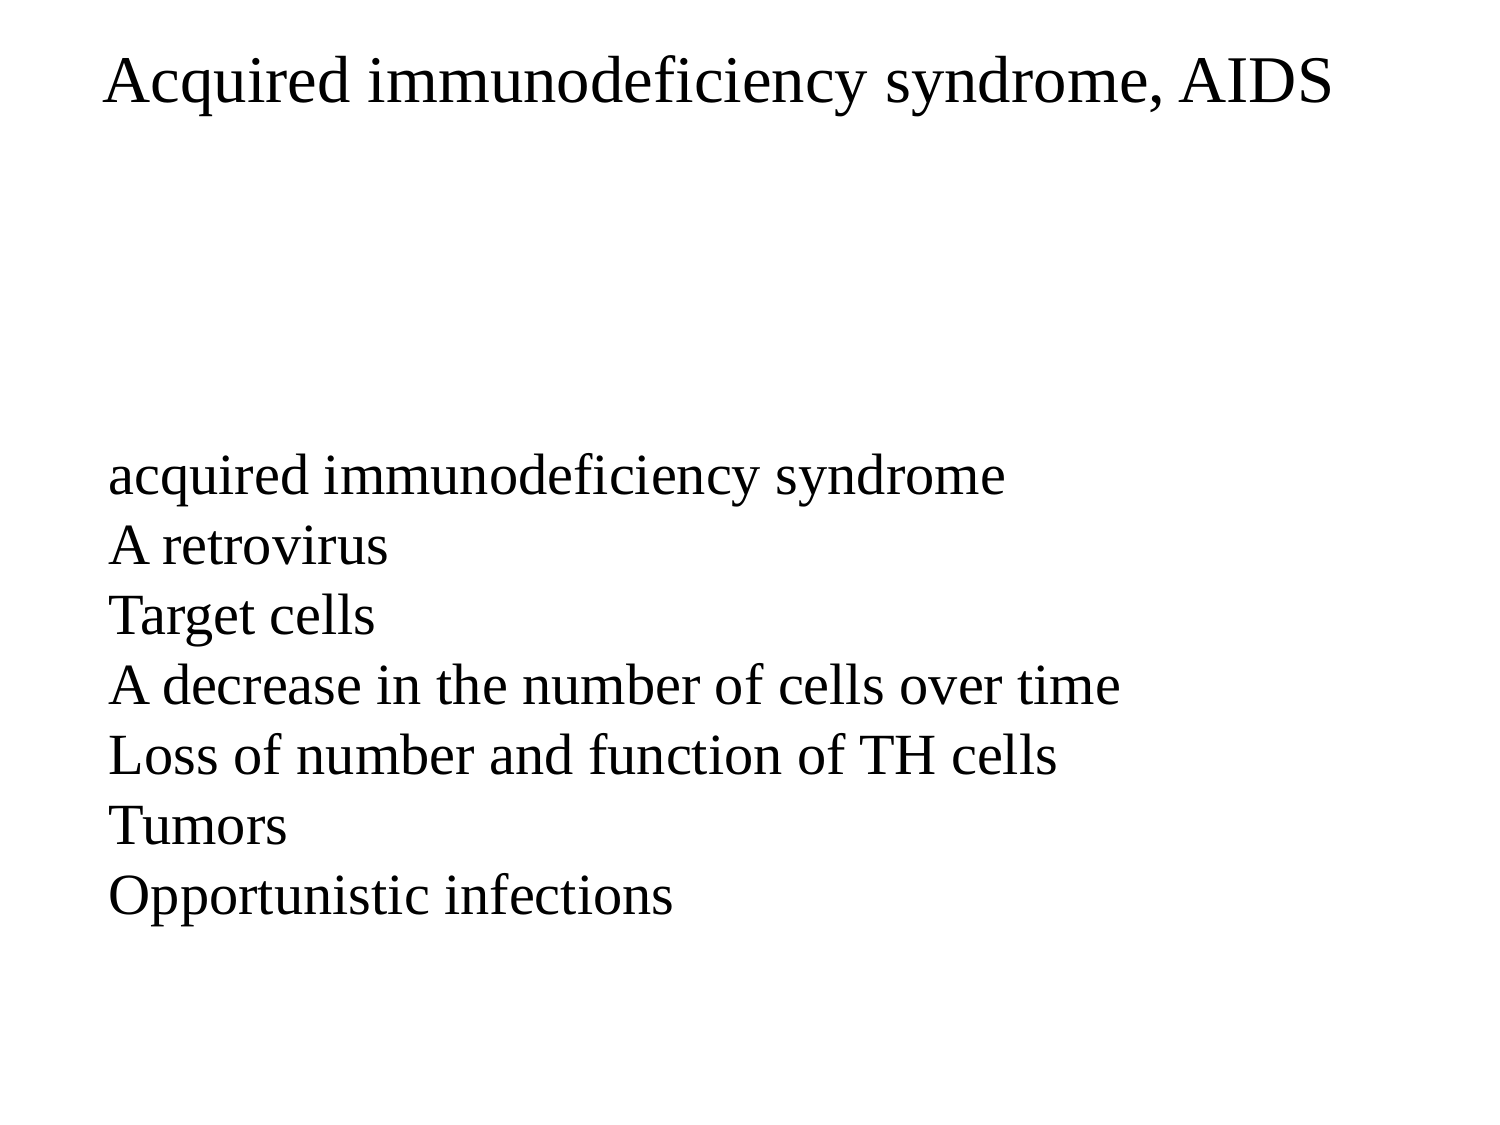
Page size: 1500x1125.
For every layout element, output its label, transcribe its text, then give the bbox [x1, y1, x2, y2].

title Аcquired immunodeficiency syndrome, AIDS [102, 36, 1398, 236]
list acquired immunodeficiency syndrome A retrovirus Target cells A decrease in the number of cells over time Loss of number and function of TH cells Tumors Opportunistic infections [108, 436, 1392, 931]
